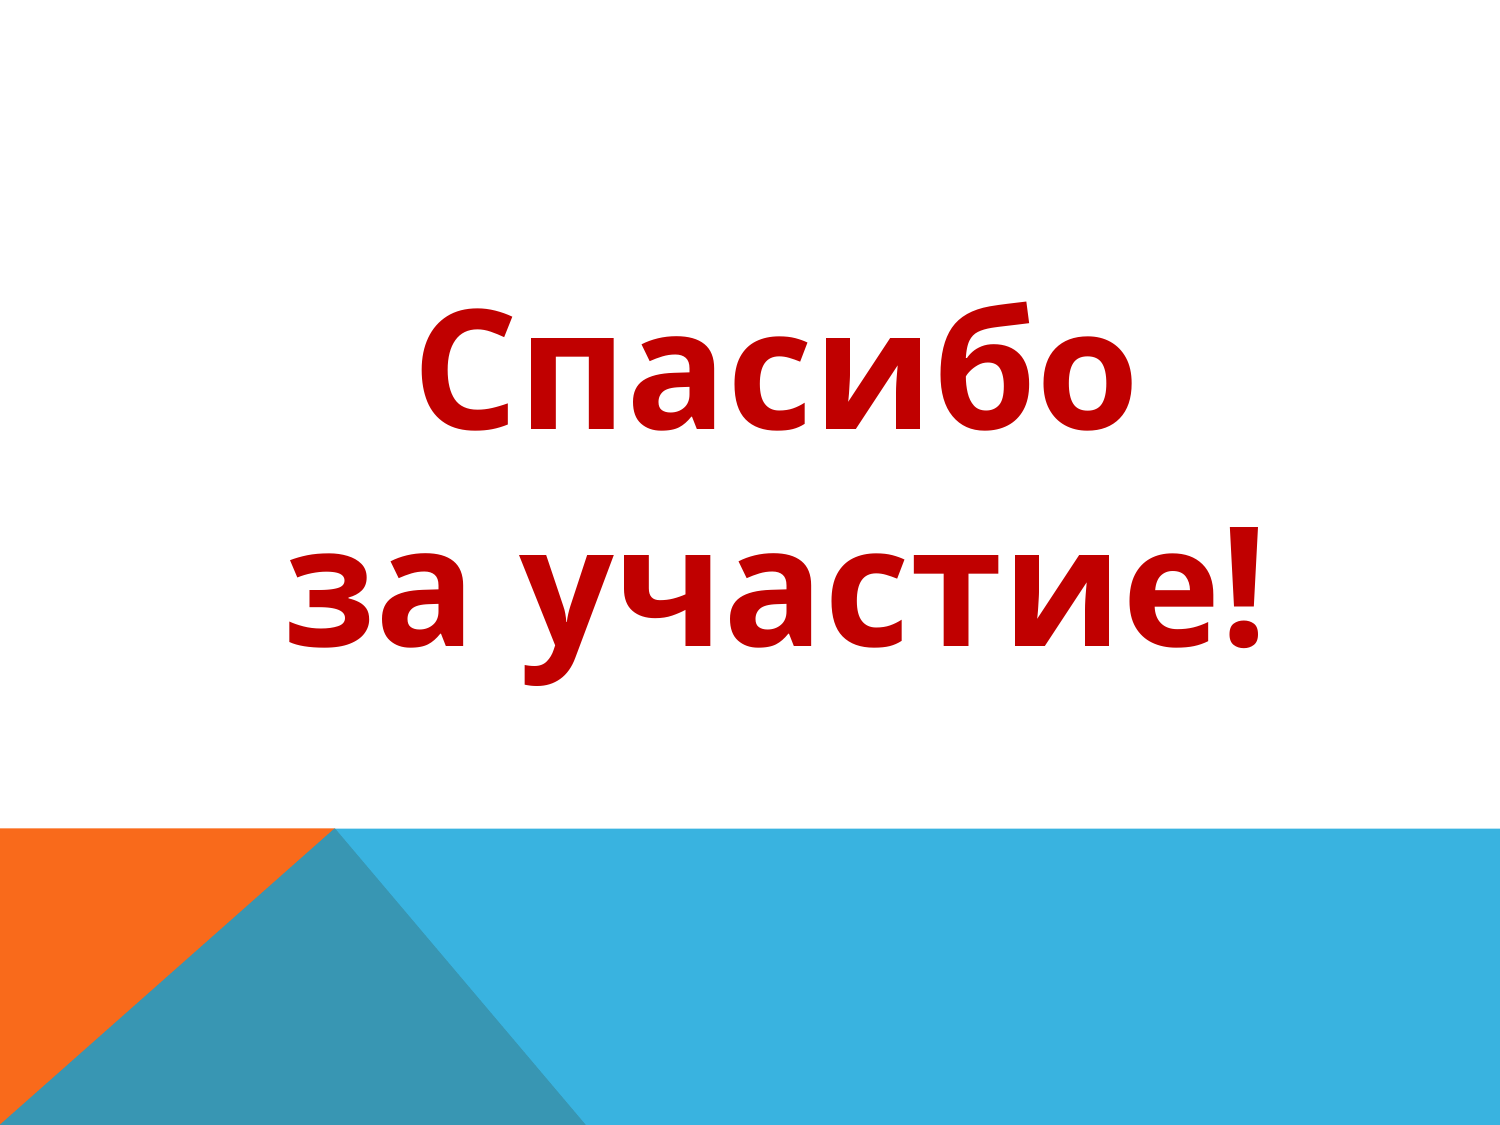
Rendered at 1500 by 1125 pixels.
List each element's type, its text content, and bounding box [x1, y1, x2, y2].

list Спасибо за участие! [159, 255, 1394, 843]
